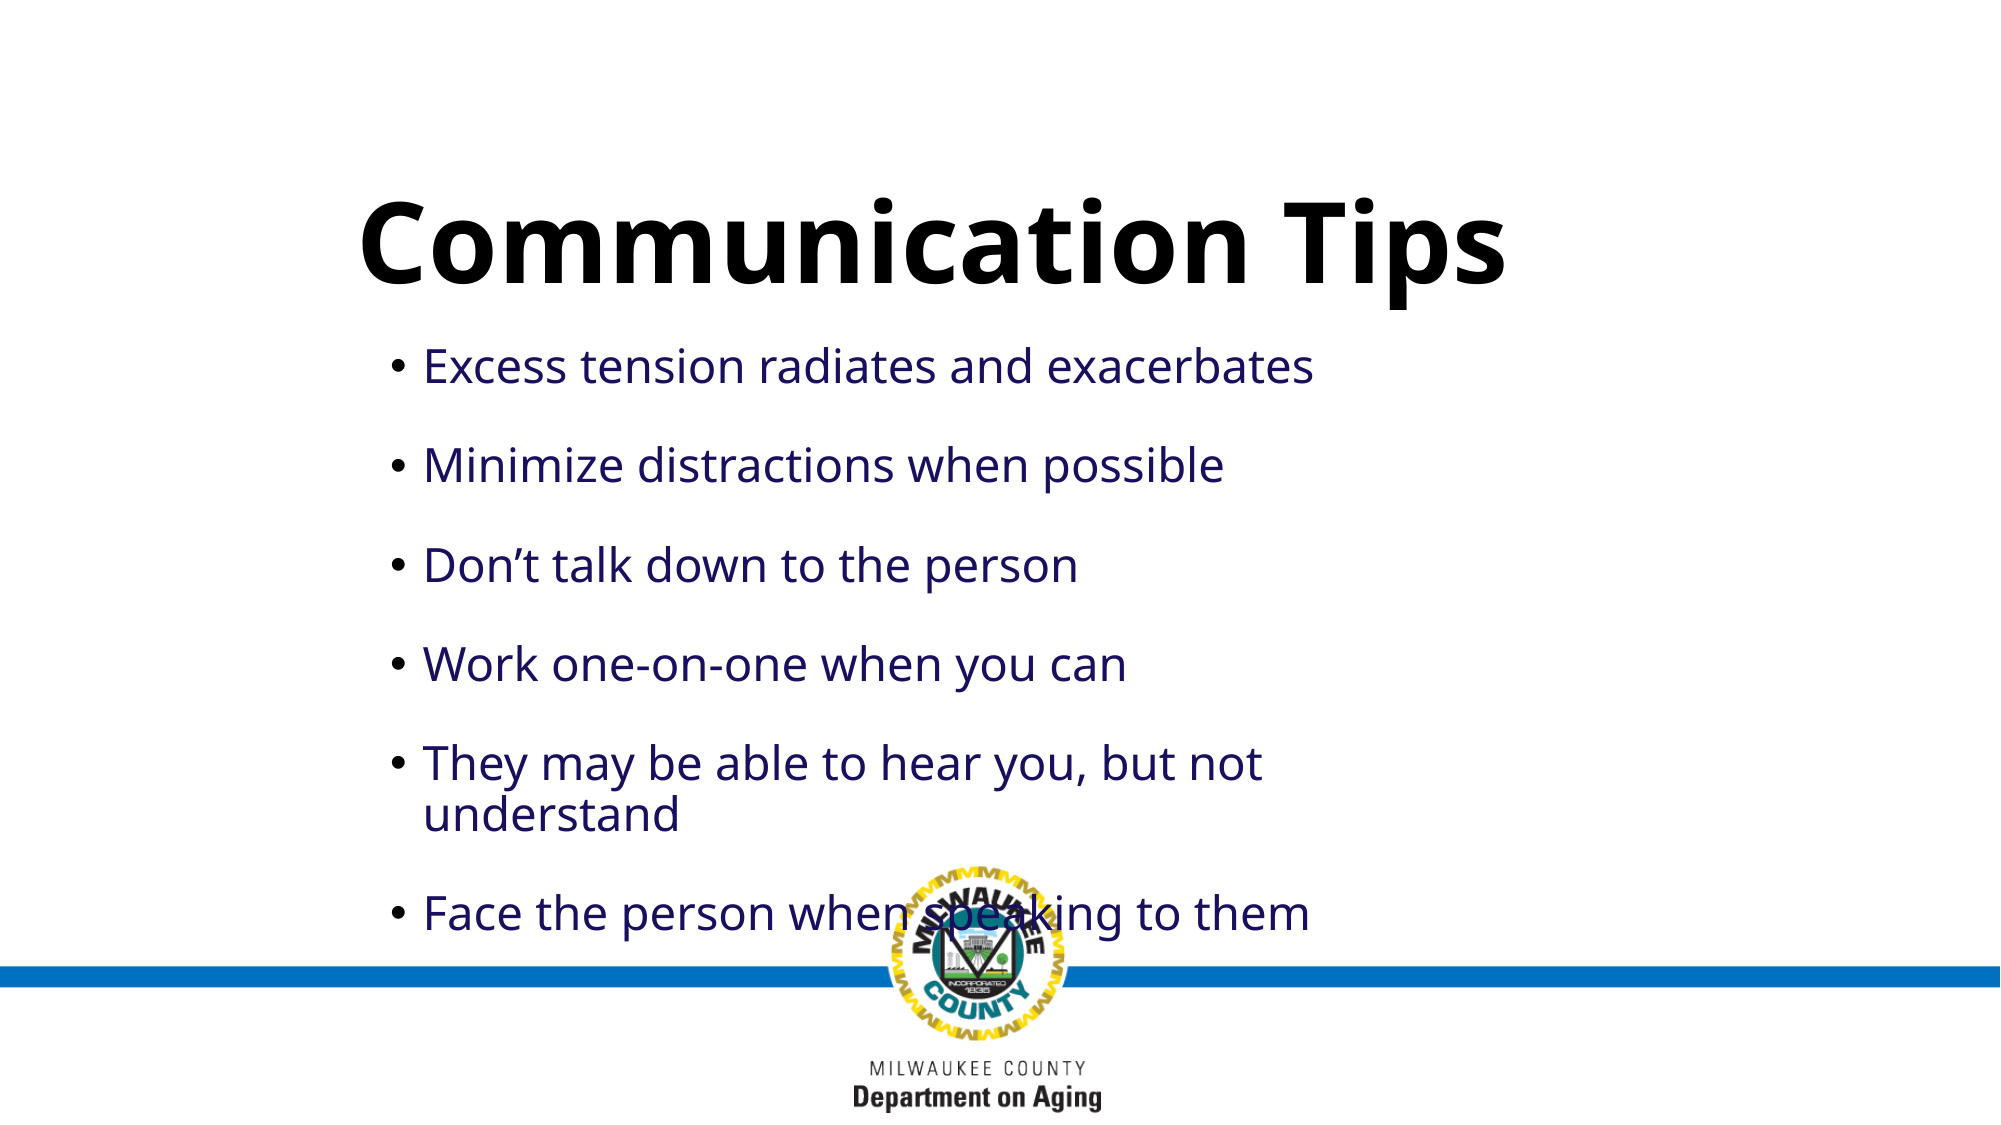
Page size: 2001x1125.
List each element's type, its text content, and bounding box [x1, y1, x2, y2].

list Excess tension radiates and exacerbates Minimize distractions when possible Don’t talk down to the person Work one-on-one when you can They may be able to hear you, but not understand Face the person when speaking to them [375, 335, 1625, 956]
text_box Communication Tips [327, 164, 1540, 314]
picture [854, 956, 1101, 1113]
